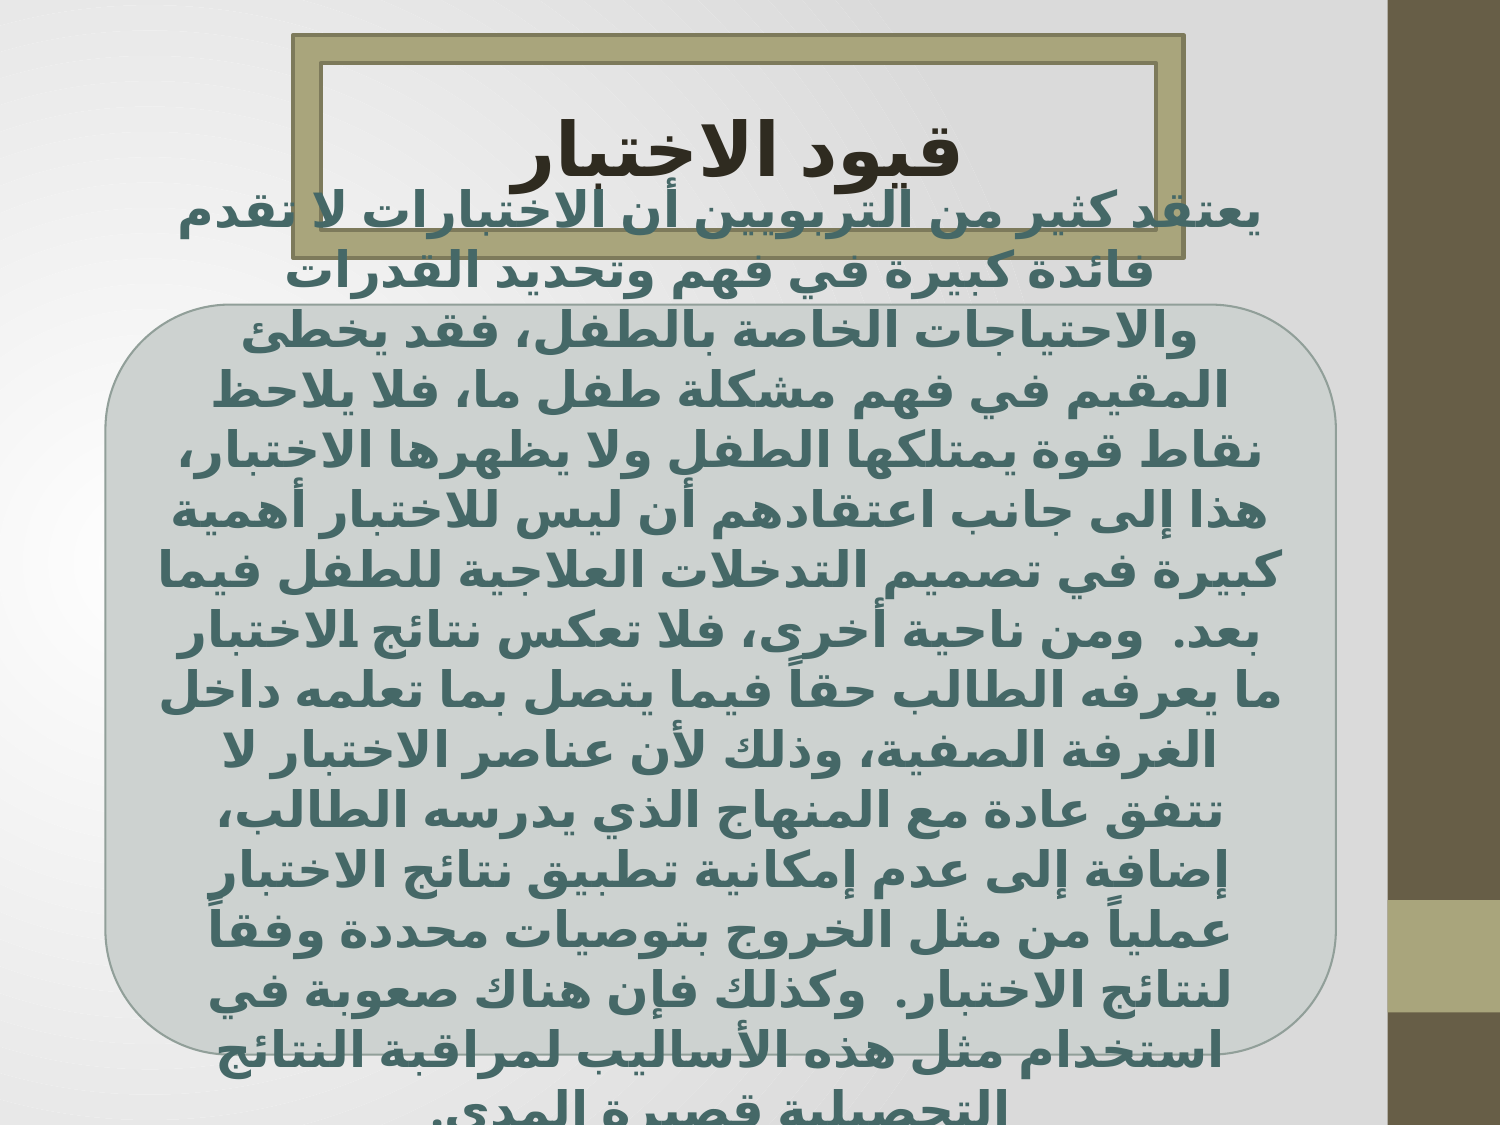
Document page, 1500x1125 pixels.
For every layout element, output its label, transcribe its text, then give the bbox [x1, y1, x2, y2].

text_box يعتقد كثير من التربويين أن الاختبارات لا تقدم فائدة كبيرة في فهم وتحديد القدرات والاحتياجات الخاصة بالطفل، فقد يخطئ المقيم في فهم مشكلة طفل ما، فلا يلاحظ نقاط قوة يمتلكها الطفل ولا يظهرها الاختبار، هذا إلى جانب اعتقادهم أن ليس للاختبار أهمية كبيرة في تصميم التدخلات العلاجية للطفل فيما بعد. ومن ناحية أخرى، فلا تعكس نتائج الاختبار ما يعرفه الطالب حقاً فيما يتصل بما تعلمه داخل الغرفة الصفية، وذلك لأن عناصر الاختبار لا تتفق عادة مع المنهاج الذي يدرسه الطالب، إضافة إلى عدم إمكانية تطبيق نتائج الاختبار عملياً من مثل الخروج بتوصيات محددة وفقاً لنتائج الاختبار. وكذلك فإن هناك صعوبة في استخدام مثل هذه الأساليب لمراقبة النتائج التحصيلية قصيرة المدى. [104, 303, 1337, 1056]
text_box قيود الاختبار [291, 33, 1186, 260]
